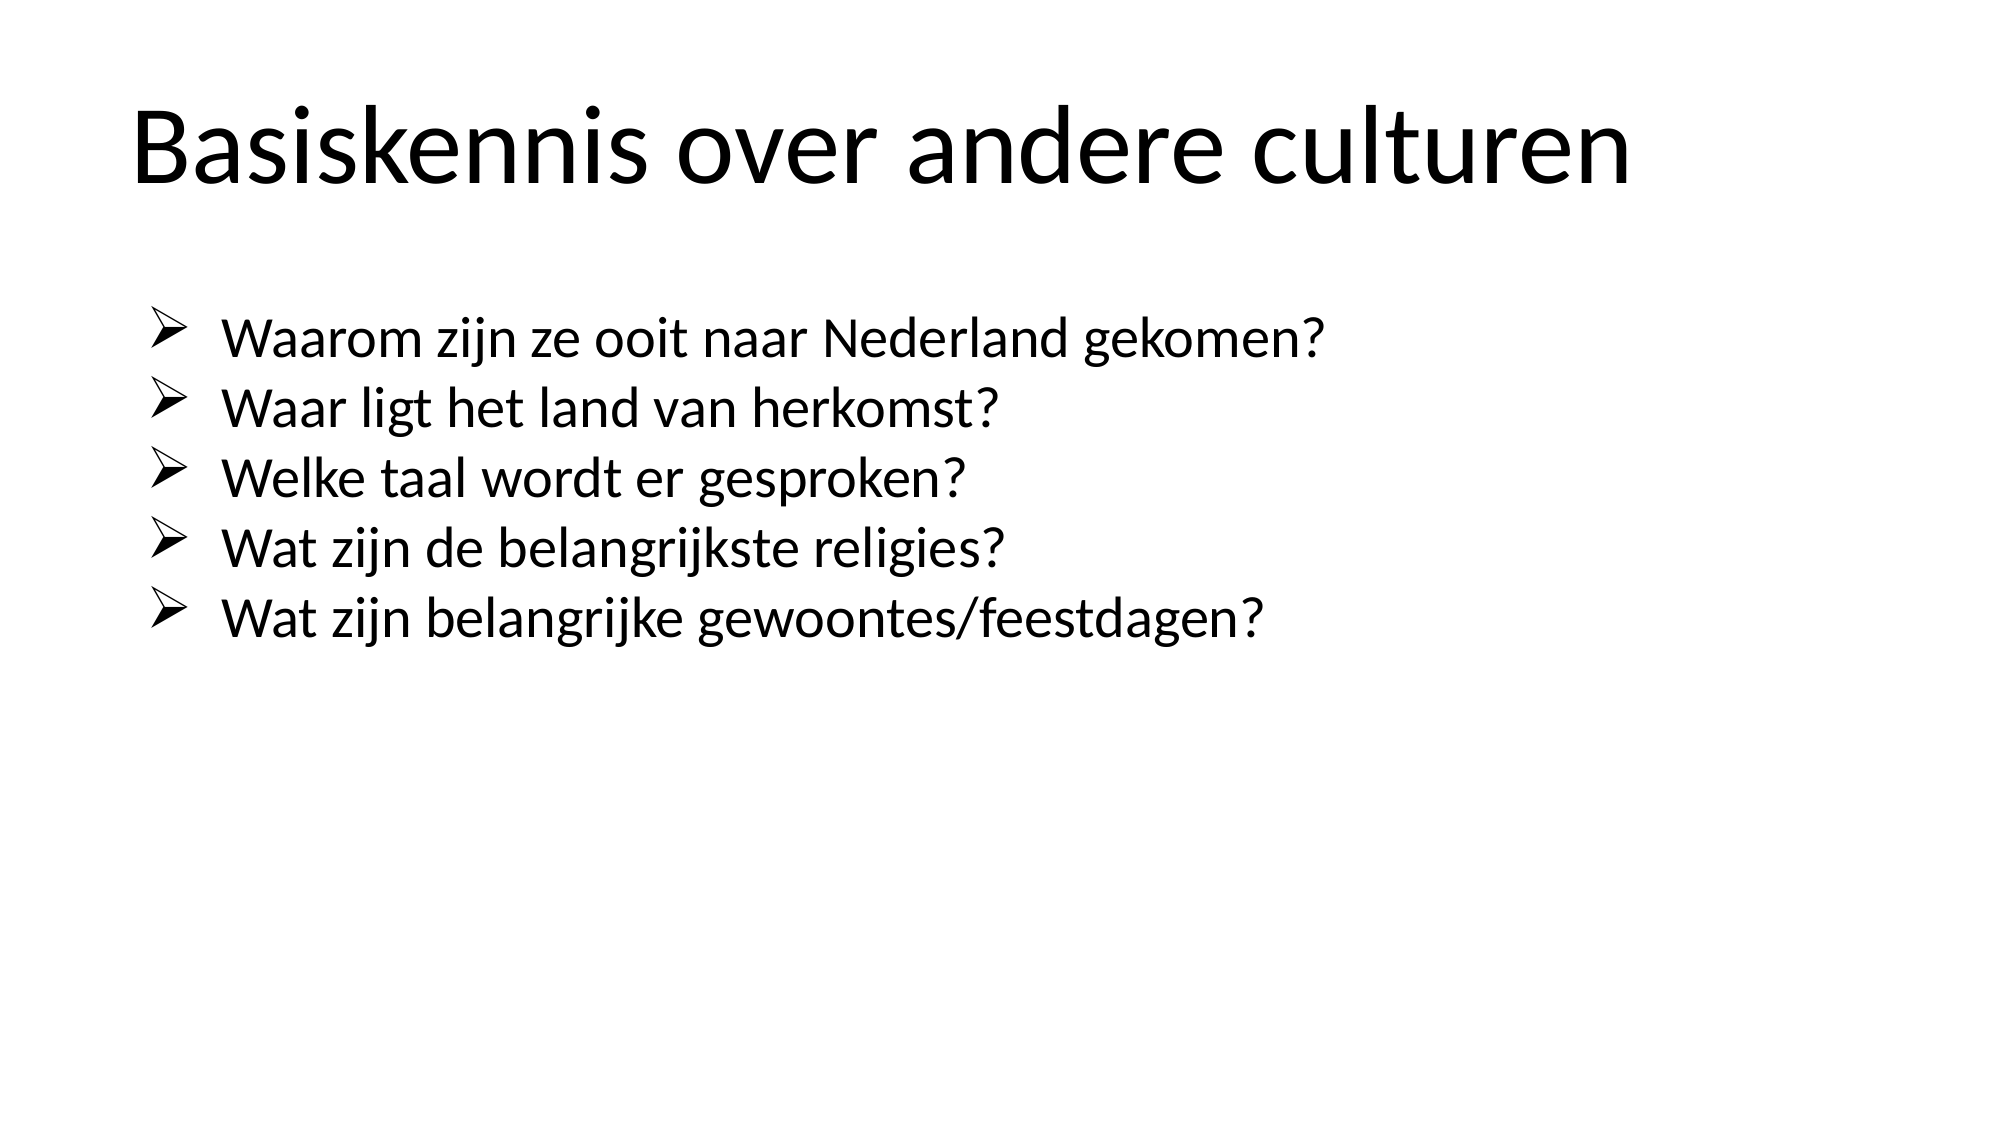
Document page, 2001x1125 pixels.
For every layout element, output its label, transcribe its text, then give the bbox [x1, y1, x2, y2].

text_box Waarom zijn ze ooit naar Nederland gekomen? Waar ligt het land van herkomst? Welke taal wordt er gesproken? Wat zijn de belangrijkste religies? Wat zijn belangrijke gewoontes/feestdagen? [131, 292, 1344, 702]
text_box Basiskennis over andere culturen [115, 63, 1650, 214]
